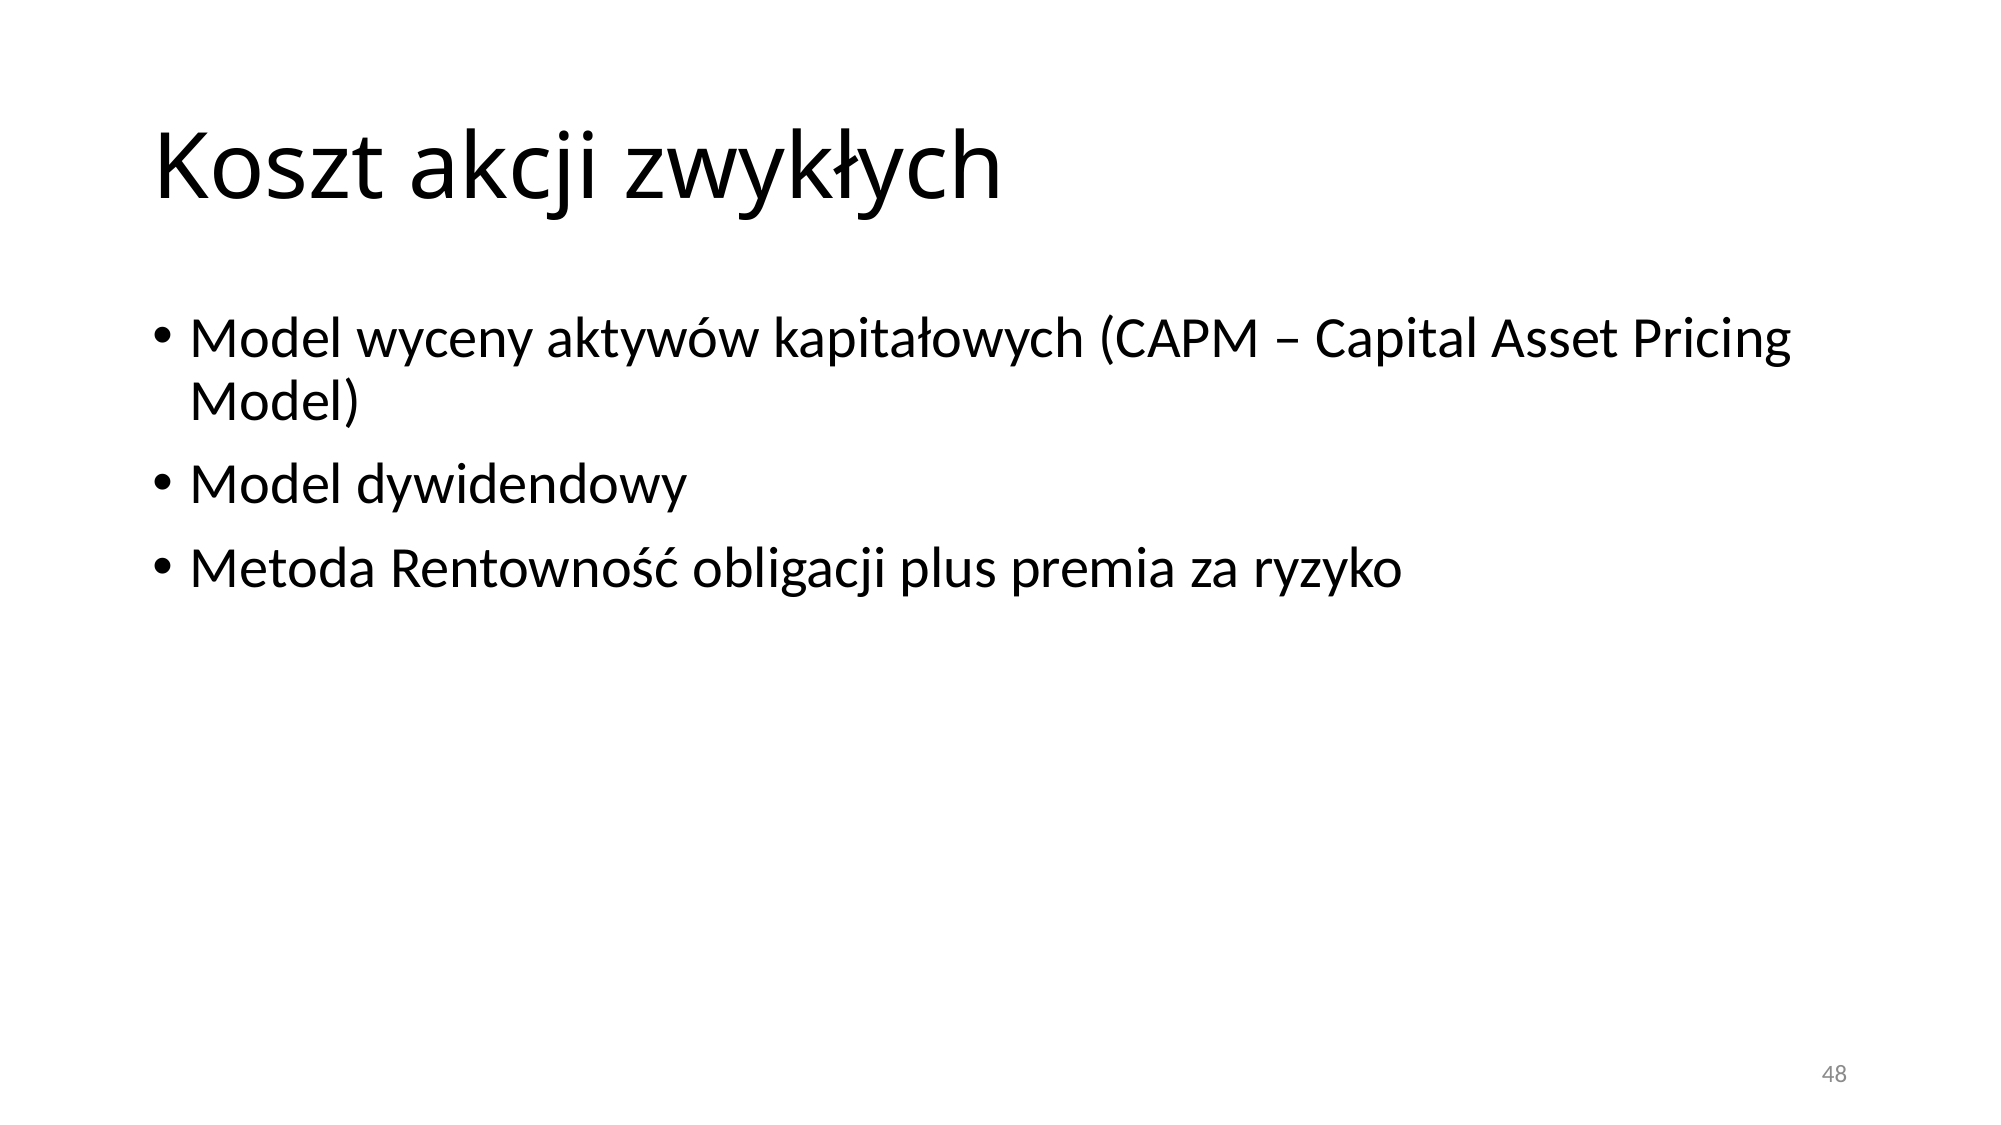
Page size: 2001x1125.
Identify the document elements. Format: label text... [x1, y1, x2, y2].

list Model wyceny aktywów kapitałowych (CAPM – Capital Asset Pricing Model) Model dywidendowy Metoda Rentowność obligacji plus premia za ryzyko [137, 299, 1863, 1014]
slide_number 48 [1412, 1042, 1863, 1103]
title Koszt akcji zwykłych [137, 59, 1863, 278]
